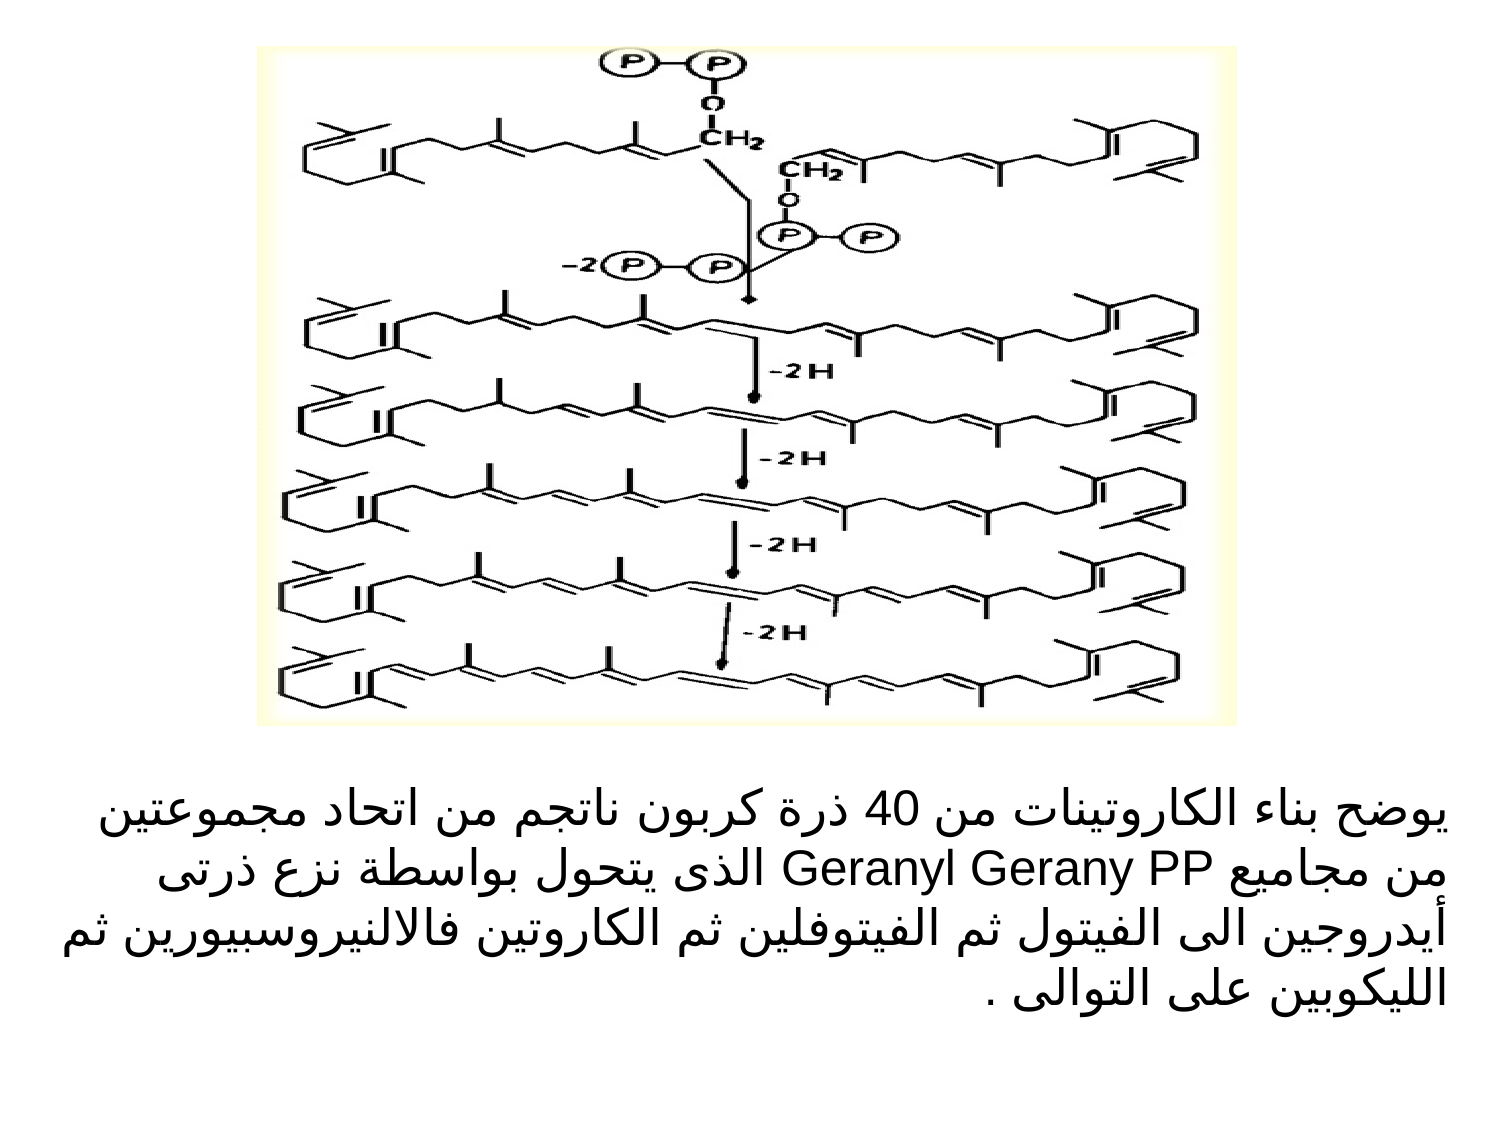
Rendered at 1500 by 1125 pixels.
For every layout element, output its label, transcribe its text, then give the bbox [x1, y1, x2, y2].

text_box يوضح بناء الكاروتينات من 40 ذرة كربون ناتجم من اتحاد مجموعتين من مجاميع Geranyl Gerany PP الذى يتحول بواسطة نزع ذرتى أيدروجين الى الفيتول ثم الفيتوفلين ثم الكاروتين فالالنيروسبيورين ثم الليكوبين على التوالى . [46, 768, 1465, 1084]
picture [257, 46, 1237, 726]
